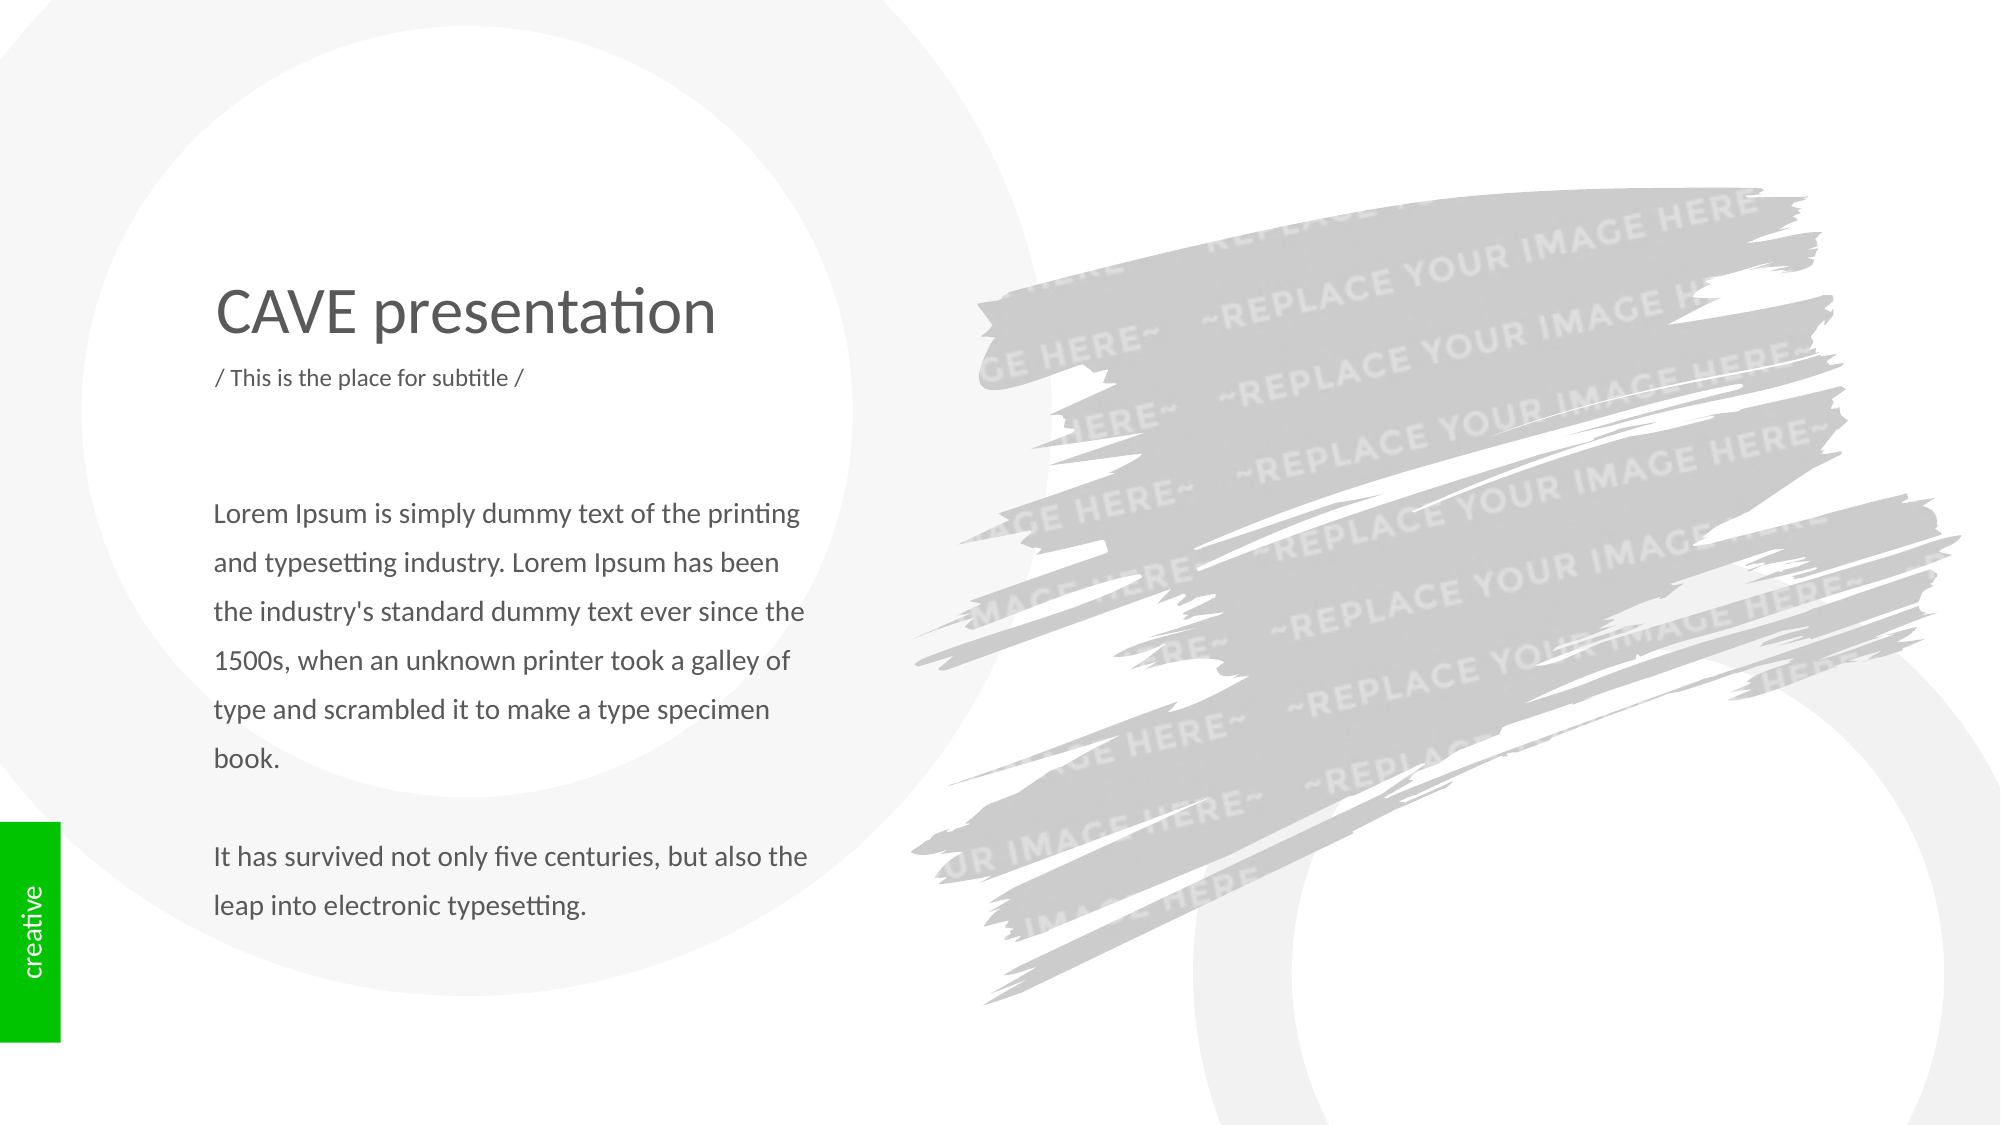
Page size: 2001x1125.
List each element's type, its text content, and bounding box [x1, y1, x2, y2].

picture [910, 187, 1962, 1006]
text_box / This is the place for subtitle / [200, 354, 540, 399]
text_box Lorem Ipsum is simply dummy text of the printing and typesetting industry. Lorem Ipsum has been the industry's standard dummy text ever since the 1500s, when an unknown printer took a galley of type and scrambled it to make a type specimen book. It has survived not only five centuries, but also the leap into electronic typesetting. [198, 473, 828, 929]
text_box CAVE presentation [201, 259, 733, 355]
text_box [0, 821, 61, 1043]
